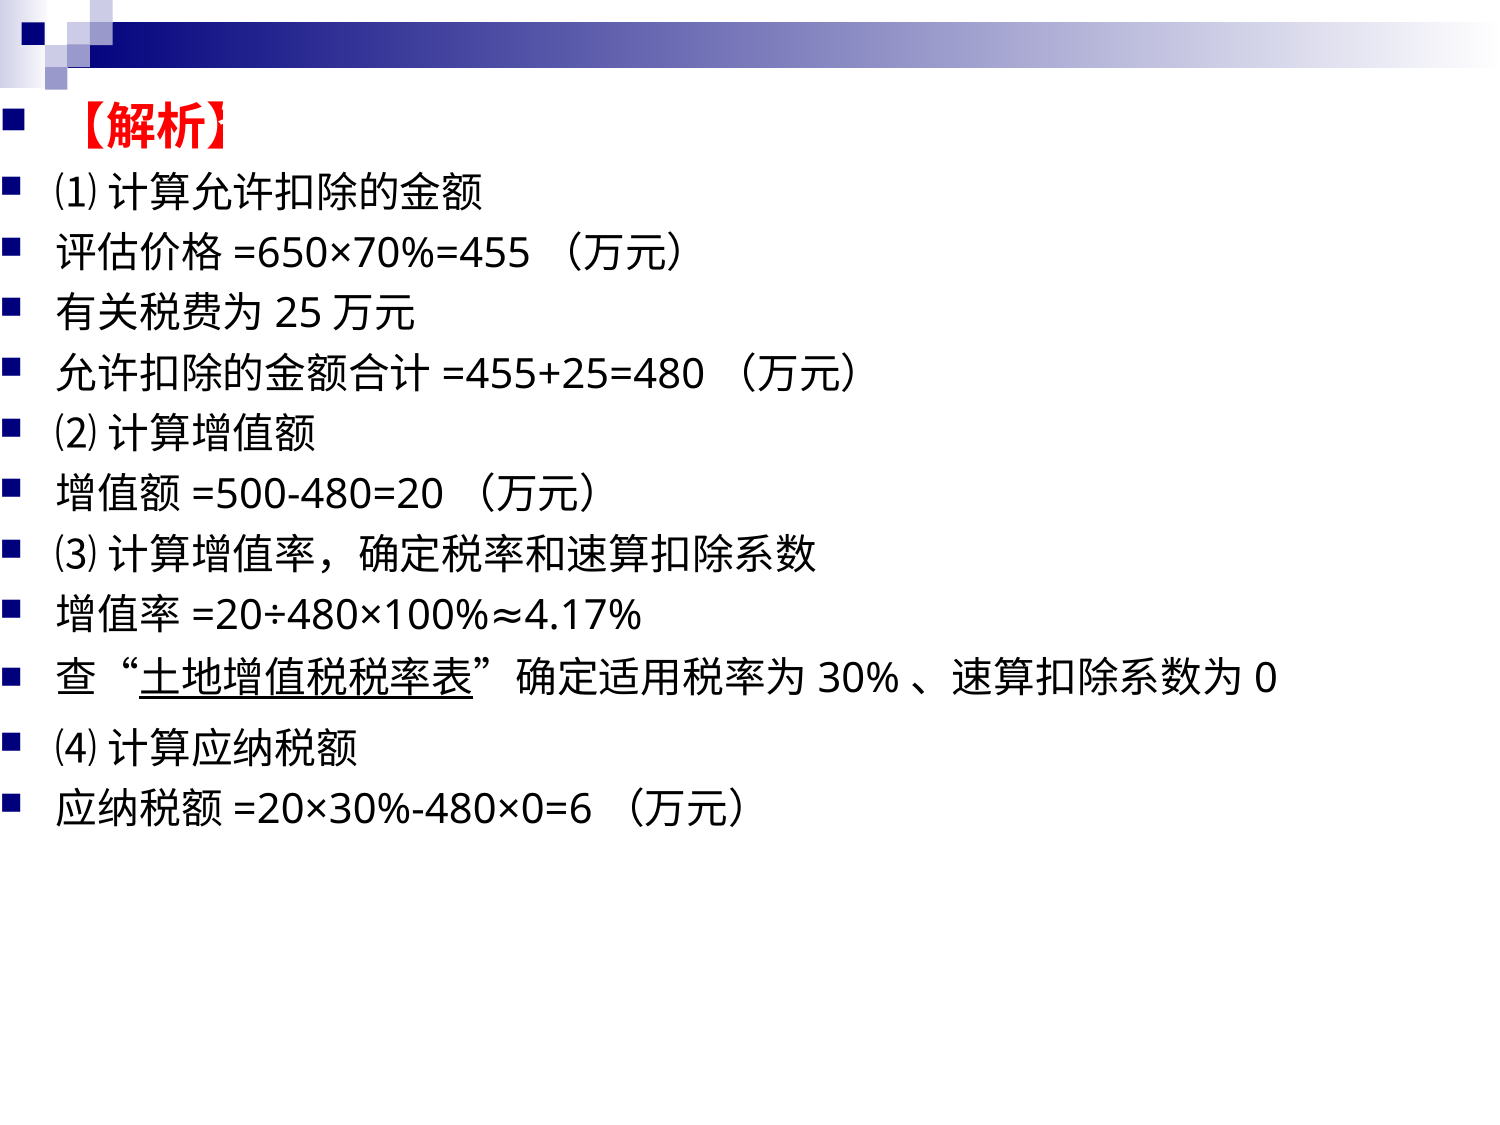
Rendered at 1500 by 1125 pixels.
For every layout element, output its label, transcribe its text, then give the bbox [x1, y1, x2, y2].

text_box 第二节 土地增值税应纳税额的计算 [199, 54, 1338, 140]
list 【解析】 ⑴计算允许扣除的金额 评估价格=650×70%=455（万元） 有关税费为25万元 允许扣除的金额合计=455+25=480（万元） ⑵计算增值额 增值额=500-480=20（万元） ⑶计算增值率，确定税率和速算扣除系数 增值率=20÷480×100%≈4.17% 查“土地增值税税率表”确定适用税率为30%、速算扣除系数为0 ⑷计算应纳税额 应纳税额=20×30%-480×0=6（万元） [0, 87, 1486, 1038]
